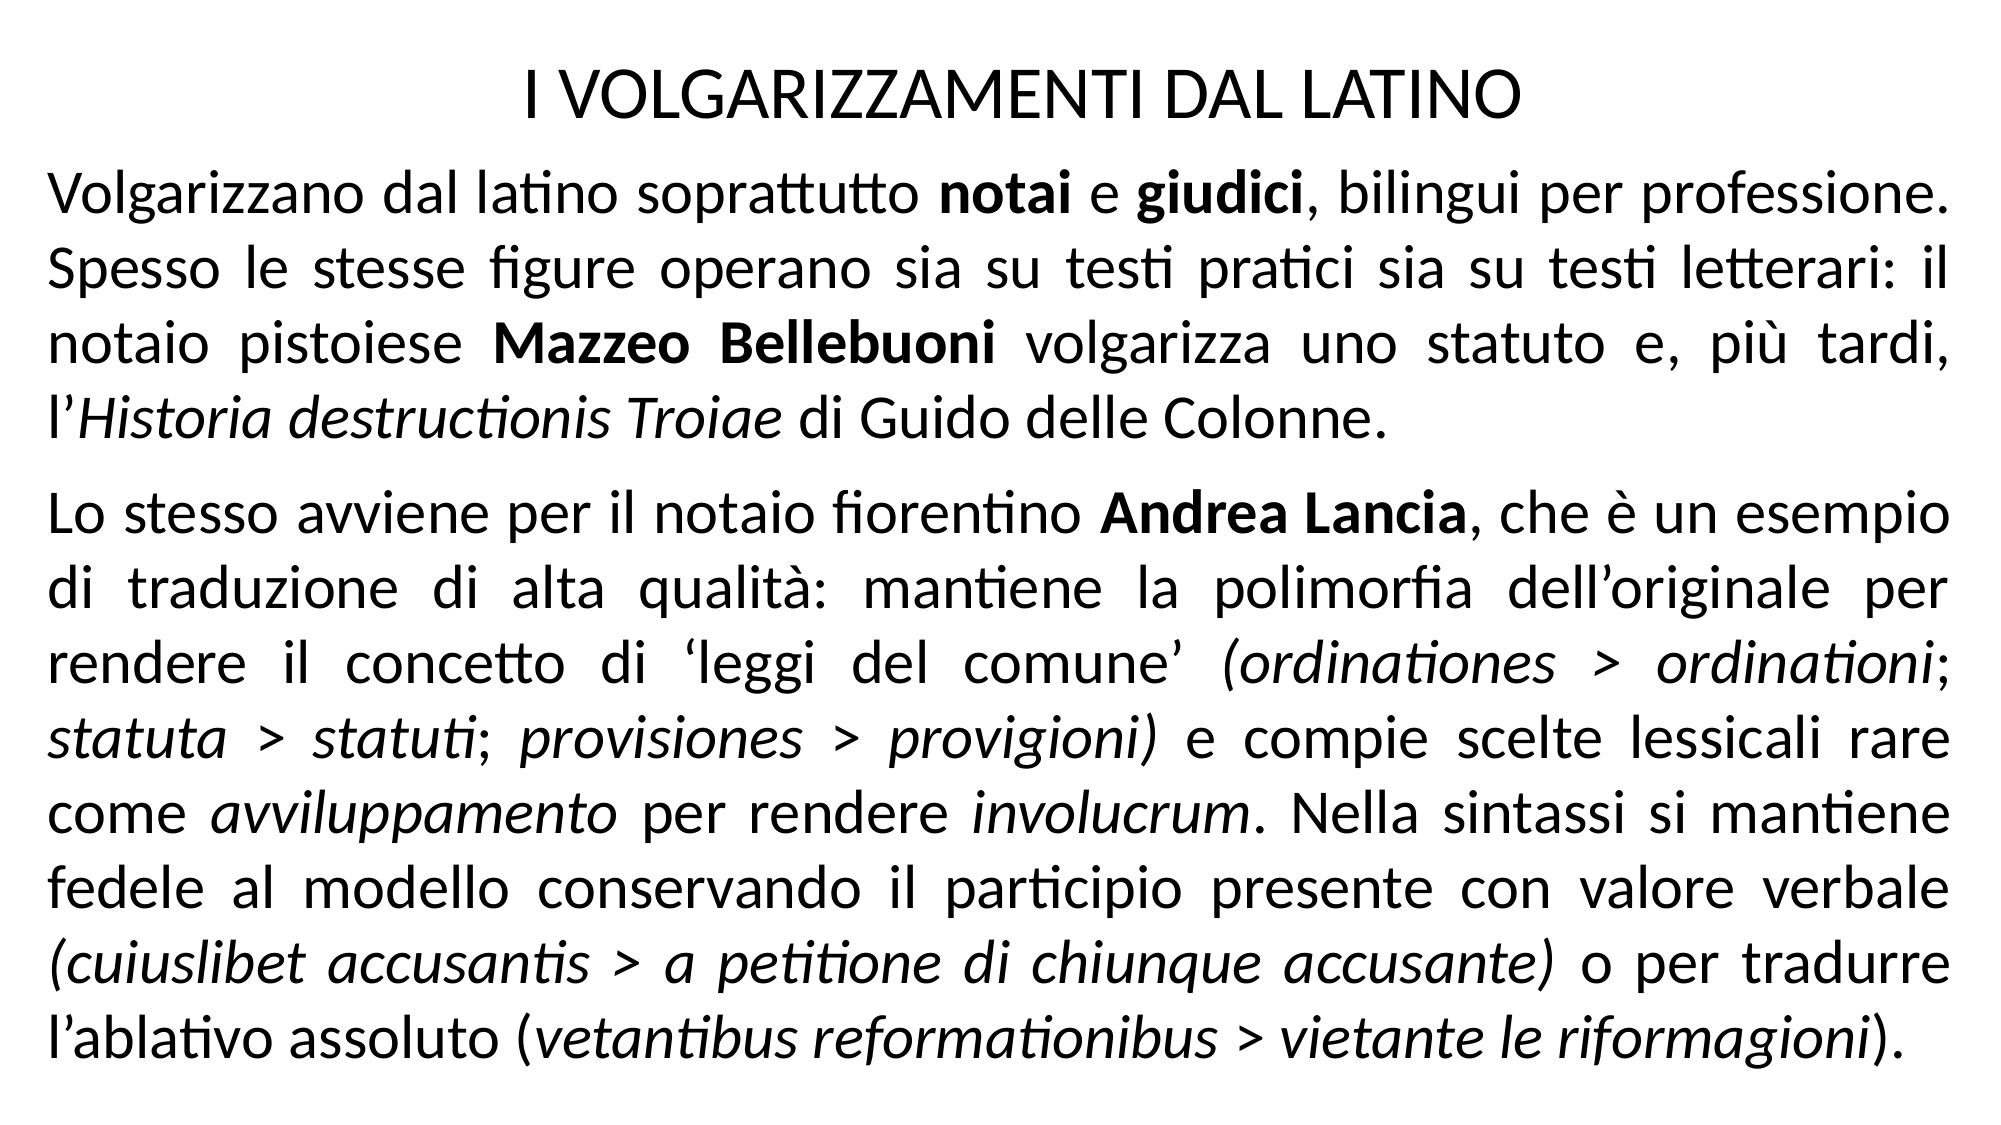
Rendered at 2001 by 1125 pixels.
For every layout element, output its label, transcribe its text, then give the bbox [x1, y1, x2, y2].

text_box I VOLGARIZZAMENTI DAL LATINO [76, 36, 1970, 142]
text_box Volgarizzano dal latino soprattutto notai e giudici, bilingui per professione. Spesso le stesse figure operano sia su testi pratici sia su testi letterari: il notaio pistoiese Mazzeo Bellebuoni volgarizza uno statuto e, più tardi, l’Historia destructionis Troiae di Guido delle Colonne. Lo stesso avviene per il notaio fiorentino Andrea Lancia, che è un esempio di traduzione di alta qualità: mantiene la polimorfia dell’originale per rendere il concetto di ‘leggi del comune’ (ordinationes > ordinationi; statuta > statuti; provisiones > provigioni) e compie scelte lessicali rare come avviluppamento per rendere involucrum. Nella sintassi si mantiene fedele al modello conservando il participio presente con valore verbale (cuiuslibet accusantis > a petitione di chiunque accusante) o per tradurre l’ablativo assoluto (vetantibus reformationibus > vietante le riformagioni). [33, 144, 1967, 1079]
